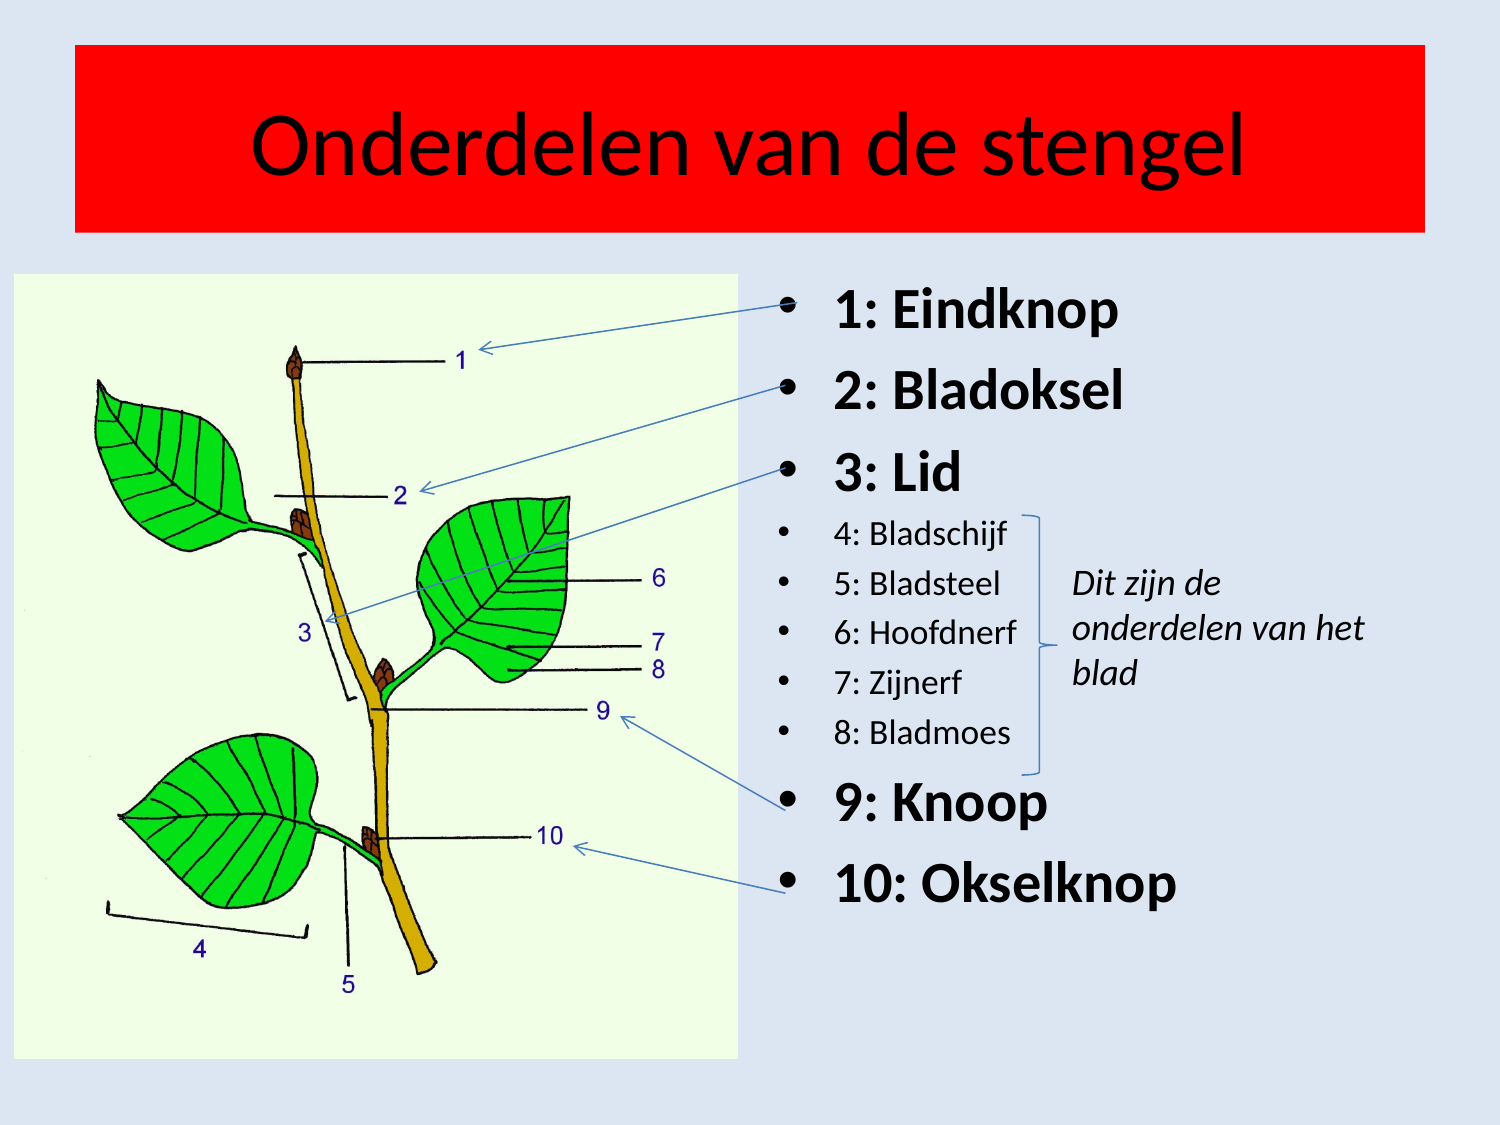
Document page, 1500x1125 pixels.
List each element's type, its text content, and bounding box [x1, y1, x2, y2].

text_box [1021, 514, 1057, 776]
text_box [572, 845, 786, 894]
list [14, 274, 738, 1059]
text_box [418, 385, 786, 467]
text_box Dit zijn de onderdelen van het blad [1057, 550, 1412, 701]
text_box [619, 715, 786, 811]
list 1: Eindknop 2: Bladoksel 3: Lid 4: Bladschijf 5: Bladsteel 6: Hoofdnerf 7: Zijnerf 8: Bladmoes 9: Knoop 10: Okselknop [762, 262, 1425, 1005]
title Onderdelen van de stengel [75, 45, 1425, 233]
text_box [478, 302, 798, 351]
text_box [324, 467, 786, 622]
